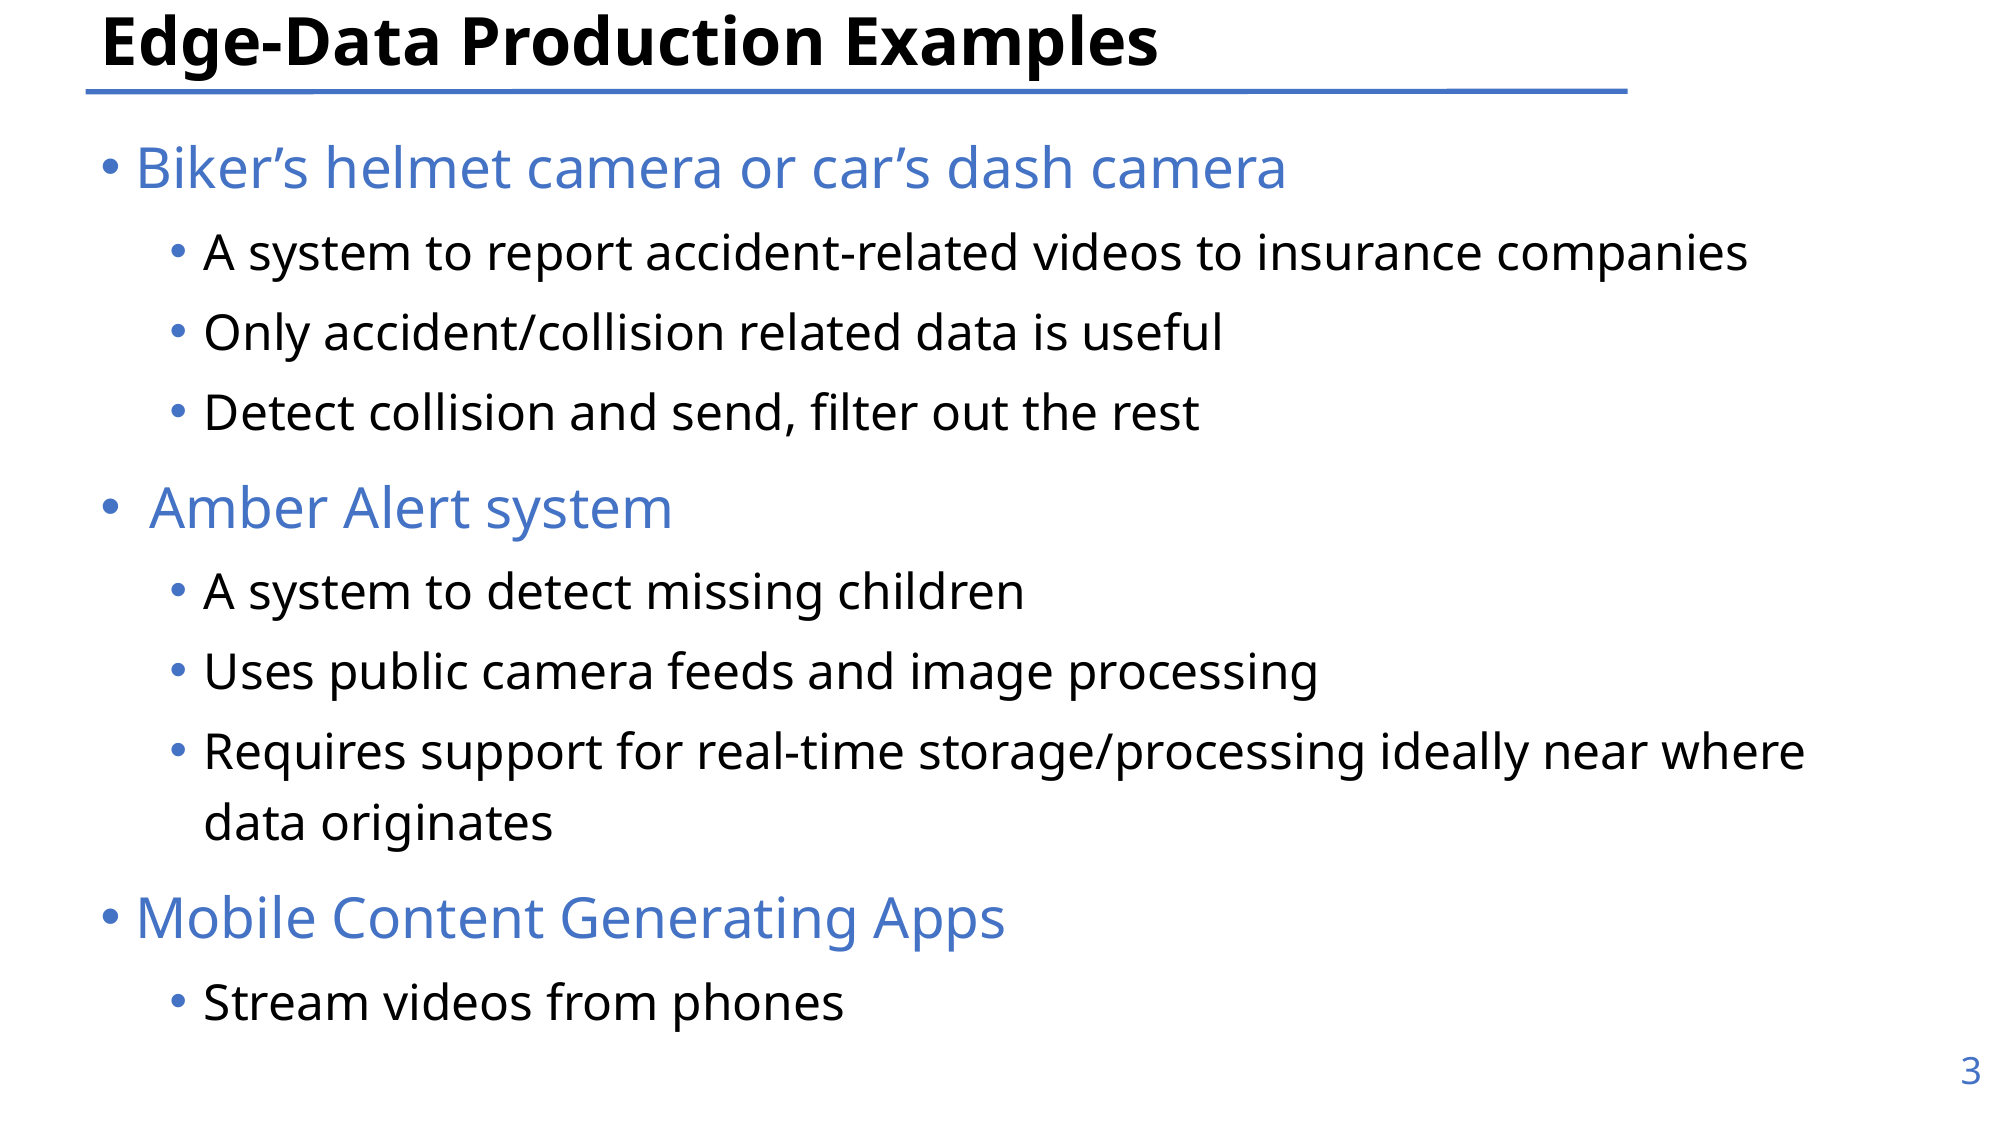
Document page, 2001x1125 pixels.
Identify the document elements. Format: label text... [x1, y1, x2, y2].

slide_number 3 [1823, 1039, 1998, 1123]
list Biker’s helmet camera or car’s dash camera A system to report accident-related videos to insurance companies Only accident/collision related data is useful Detect collision and send, filter out the rest Amber Alert system A system to detect missing children Uses public camera feeds and image processing Requires support for real-time storage/processing ideally near where data originates Mobile Content Generating Apps Stream videos from phones [85, 110, 1897, 1040]
title Edge-Data Production Examples [85, 0, 1897, 92]
